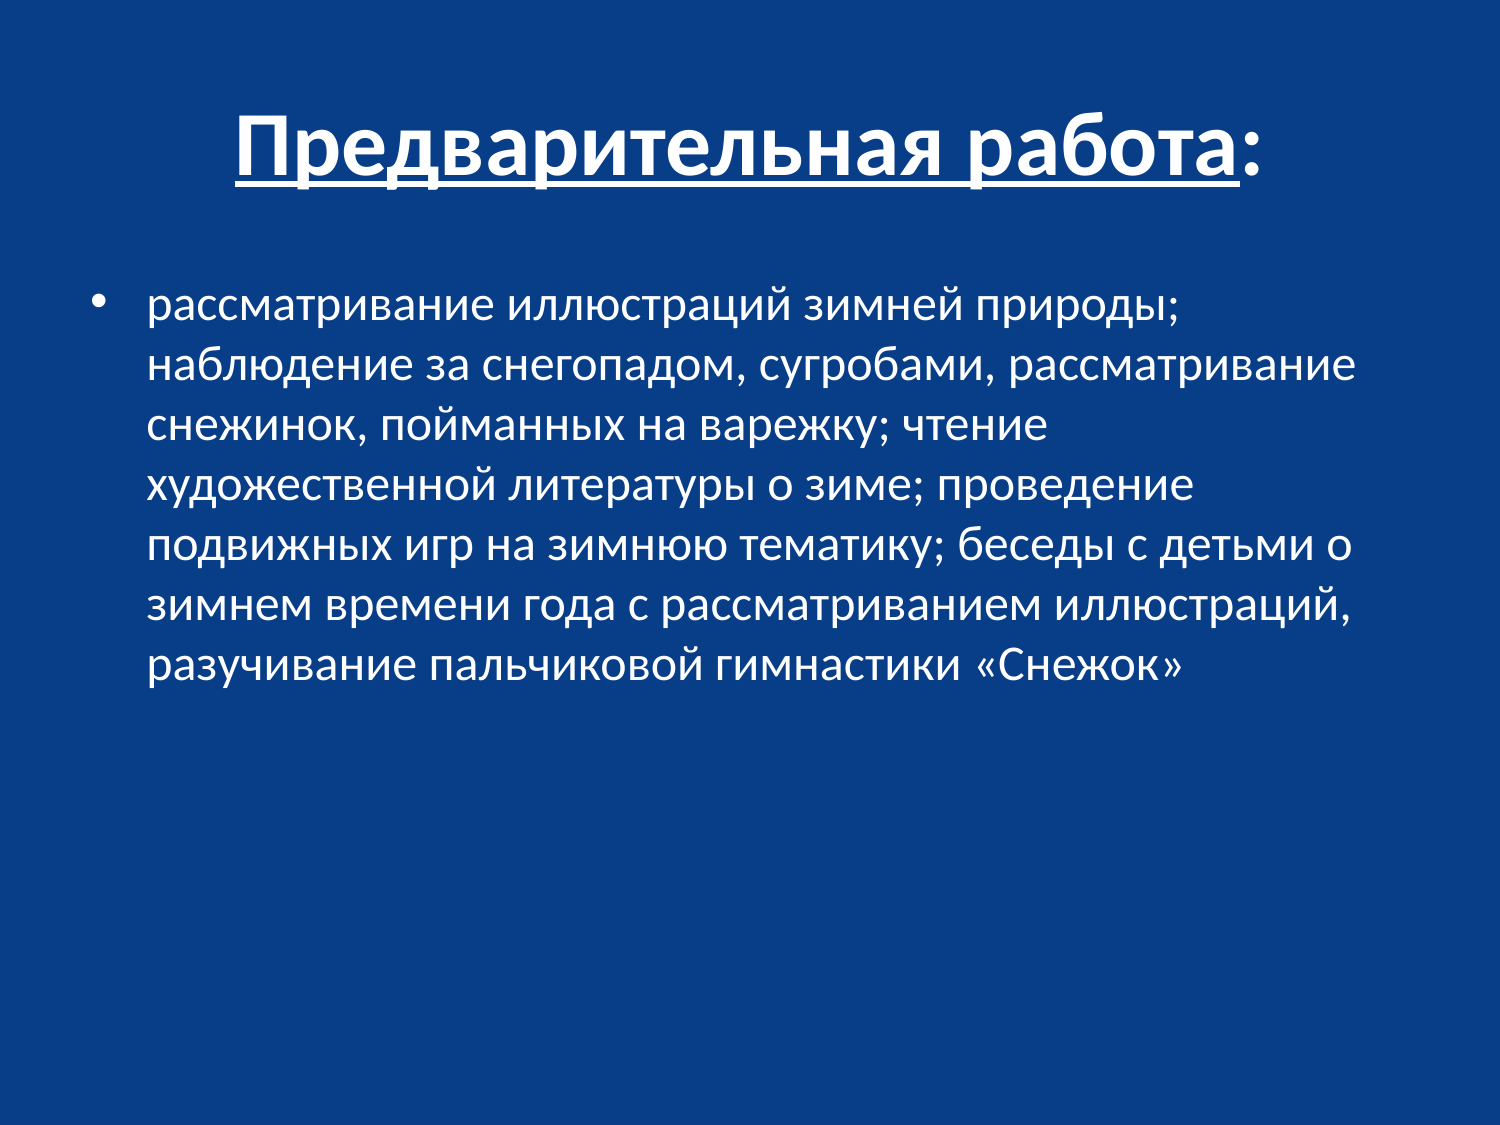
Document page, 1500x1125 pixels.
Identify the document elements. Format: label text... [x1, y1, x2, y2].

title Предварительная работа: [75, 45, 1425, 233]
list рассматривание иллюстраций зимней природы; наблюдение за снегопадом, сугробами, рассматривание снежинок, пойманных на варежку; чтение художественной литературы о зиме; проведение подвижных игр на зимнюю тематику; беседы с детьми о зимнем времени года с рассматриванием иллюстраций, разучивание пальчиковой гимнастики «Снежок» [75, 262, 1425, 1005]
